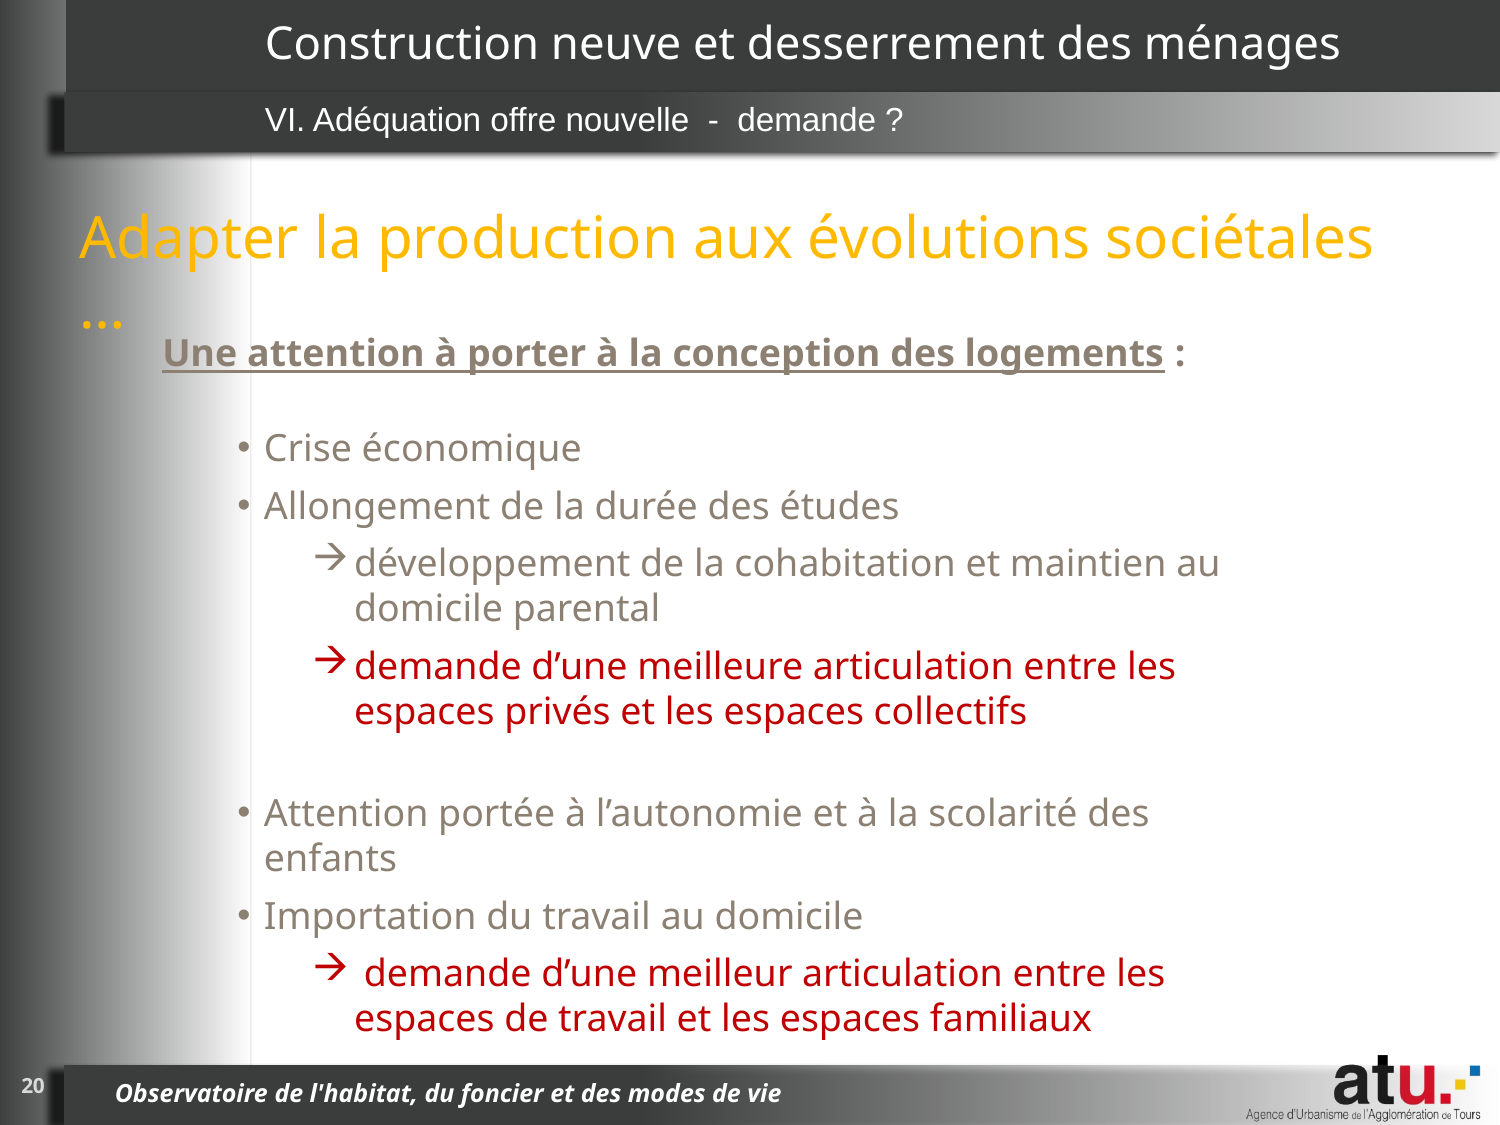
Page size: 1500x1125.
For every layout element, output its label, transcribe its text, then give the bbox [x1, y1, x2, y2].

title Construction neuve et desserrement des ménages [249, 0, 1447, 83]
text_box Une attention à porter à la conception des logements : Crise économique Allongement de la durée des études développement de la cohabitation et maintien au domicile parental demande d’une meilleure articulation entre les espaces privés et les espaces collectifs Attention portée à l’autonomie et à la scolarité des enfants Importation du travail au domicile demande d’une meilleur articulation entre les espaces de travail et les espaces familiaux [147, 321, 1247, 1047]
subtitle VI. Adéquation offre nouvelle - demande ? [249, 90, 1247, 150]
text_box Observatoire de l'habitat, du foncier et des modes de vie [76, 1070, 821, 1114]
picture [1246, 1042, 1500, 1124]
text_box 20 [0, 1065, 67, 1125]
text_box Adapter la production aux évolutions sociétales … [64, 193, 1447, 348]
